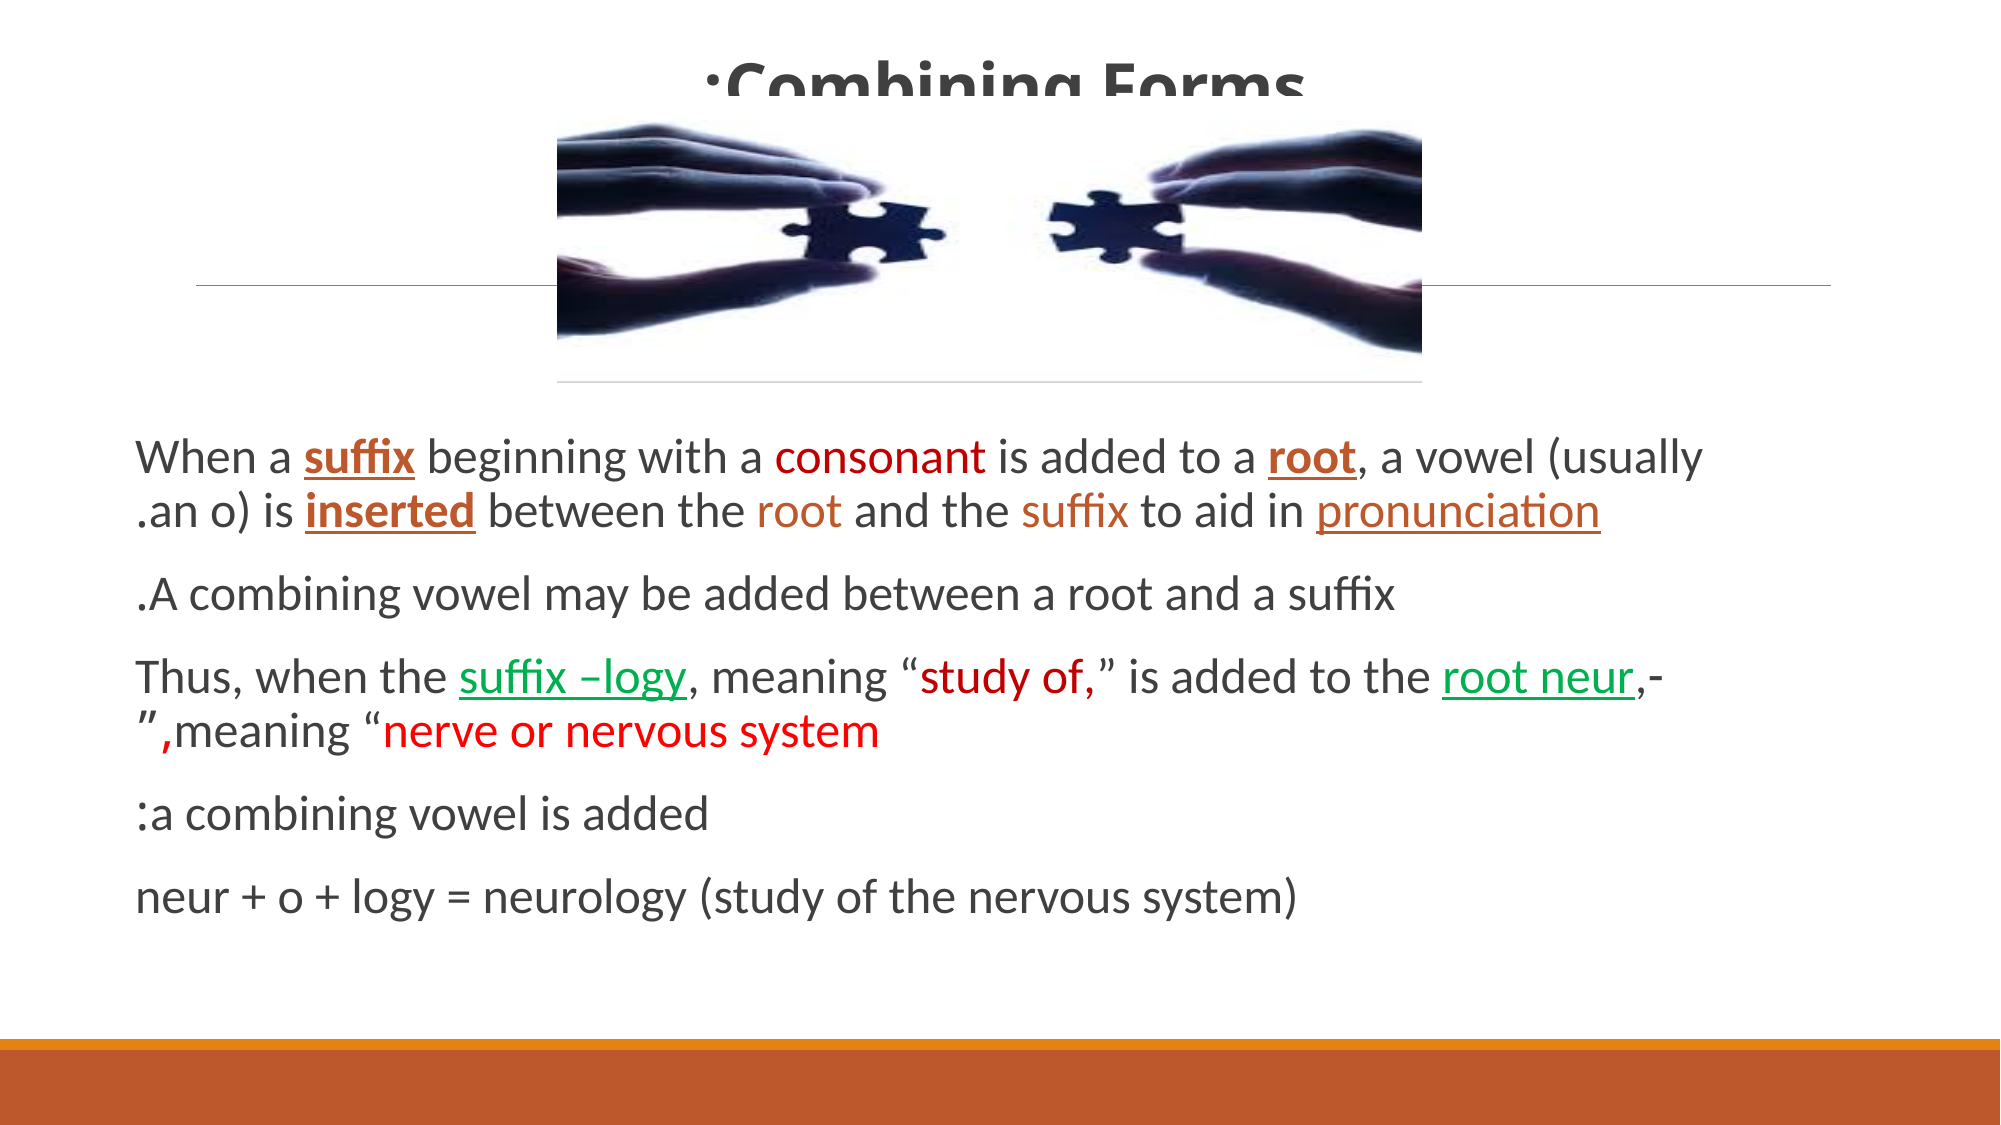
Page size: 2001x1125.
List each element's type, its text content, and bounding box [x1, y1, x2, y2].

picture [557, 95, 1423, 383]
list When a suffix beginning with a consonant is added to a root, a vowel (usually an o) is inserted between the root and the suffix to aid in pronunciation. A combining vowel may be added between a root and a suffix. -Thus, when the suffix –logy, meaning “study of,” is added to the root neur, meaning “nerve or nervous system,” a combining vowel is added: neur + o + logy = neurology (study of the nervous system) [135, 422, 1775, 1069]
title Combining Forms: [180, 47, 1830, 285]
